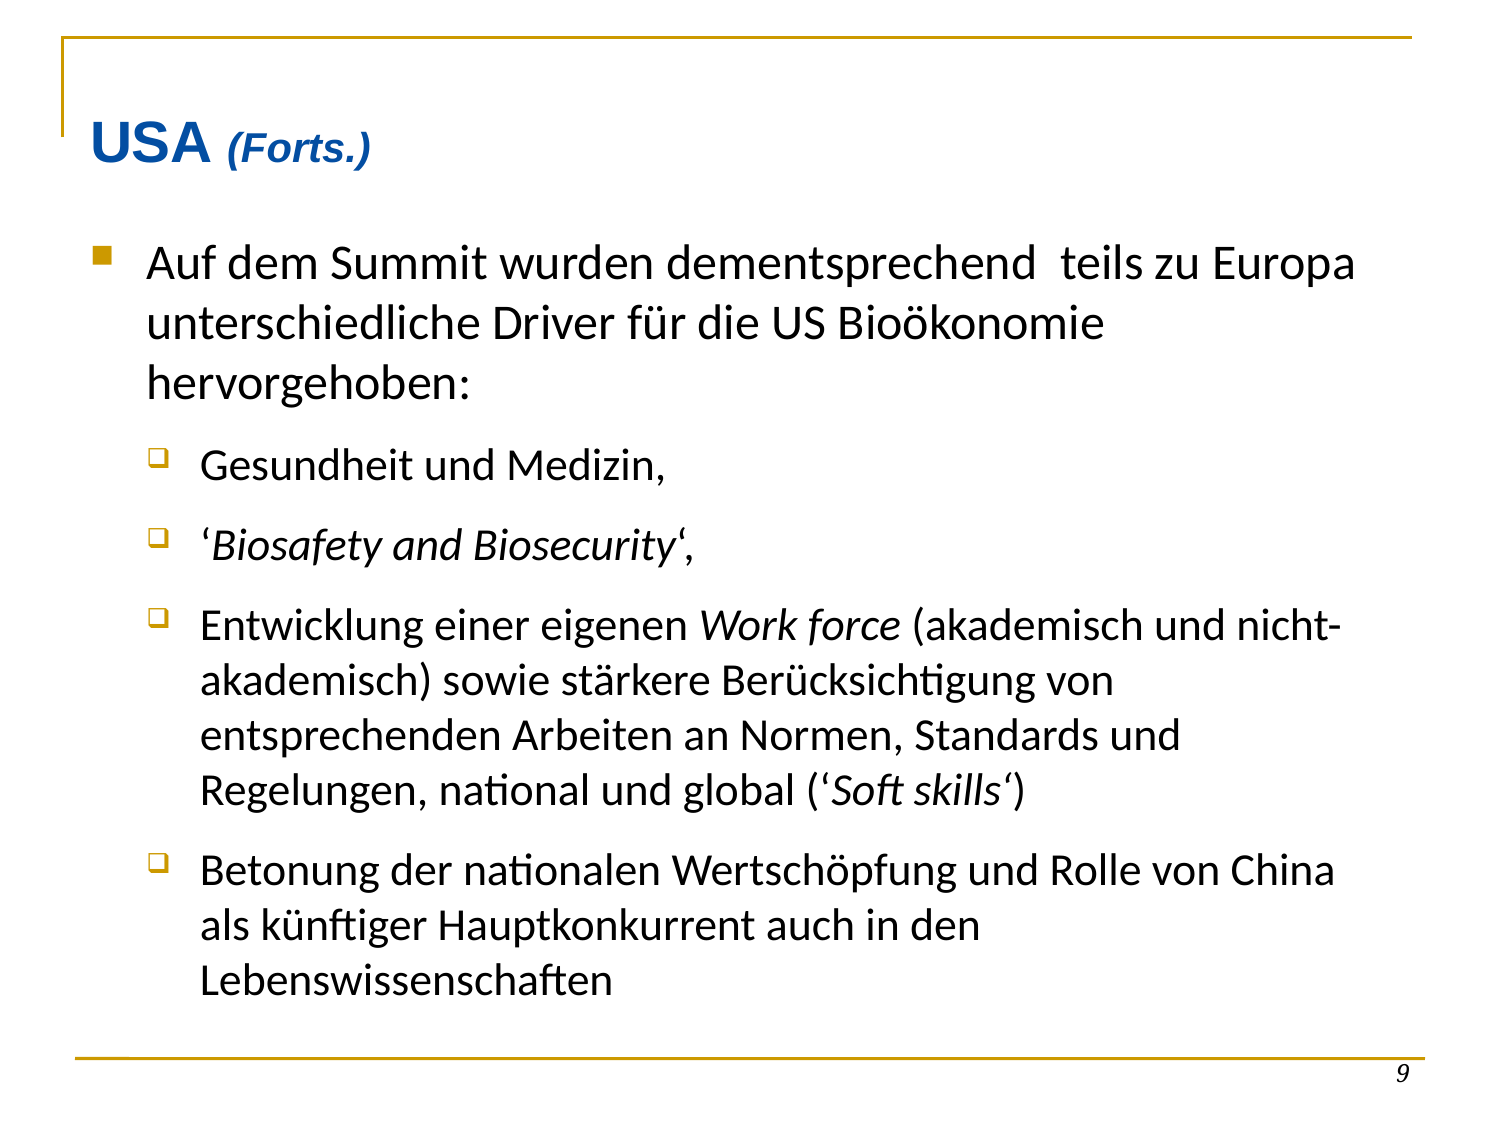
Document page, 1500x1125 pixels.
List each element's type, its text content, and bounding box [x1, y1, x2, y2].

title USA (Forts.) [75, 45, 1459, 233]
slide_number 9 [1074, 1023, 1426, 1100]
text_box Auf dem Summit wurden dementsprechend teils zu Europa unterschiedliche Driver für die US Bioökonomie hervorgehoben: Gesundheit und Medizin, ‘Biosafety and Biosecurity‘, Entwicklung einer eigenen Work force (akademisch und nicht- akademisch) sowie stärkere Berücksichtigung von entsprechenden Arbeiten an Normen, Standards und Regelungen, national und global (‘Soft skills‘) Betonung der nationalen Wertschöpfung und Rolle von China als künftiger Hauptkonkurrent auch in den Lebenswissenschaften [74, 222, 1406, 701]
